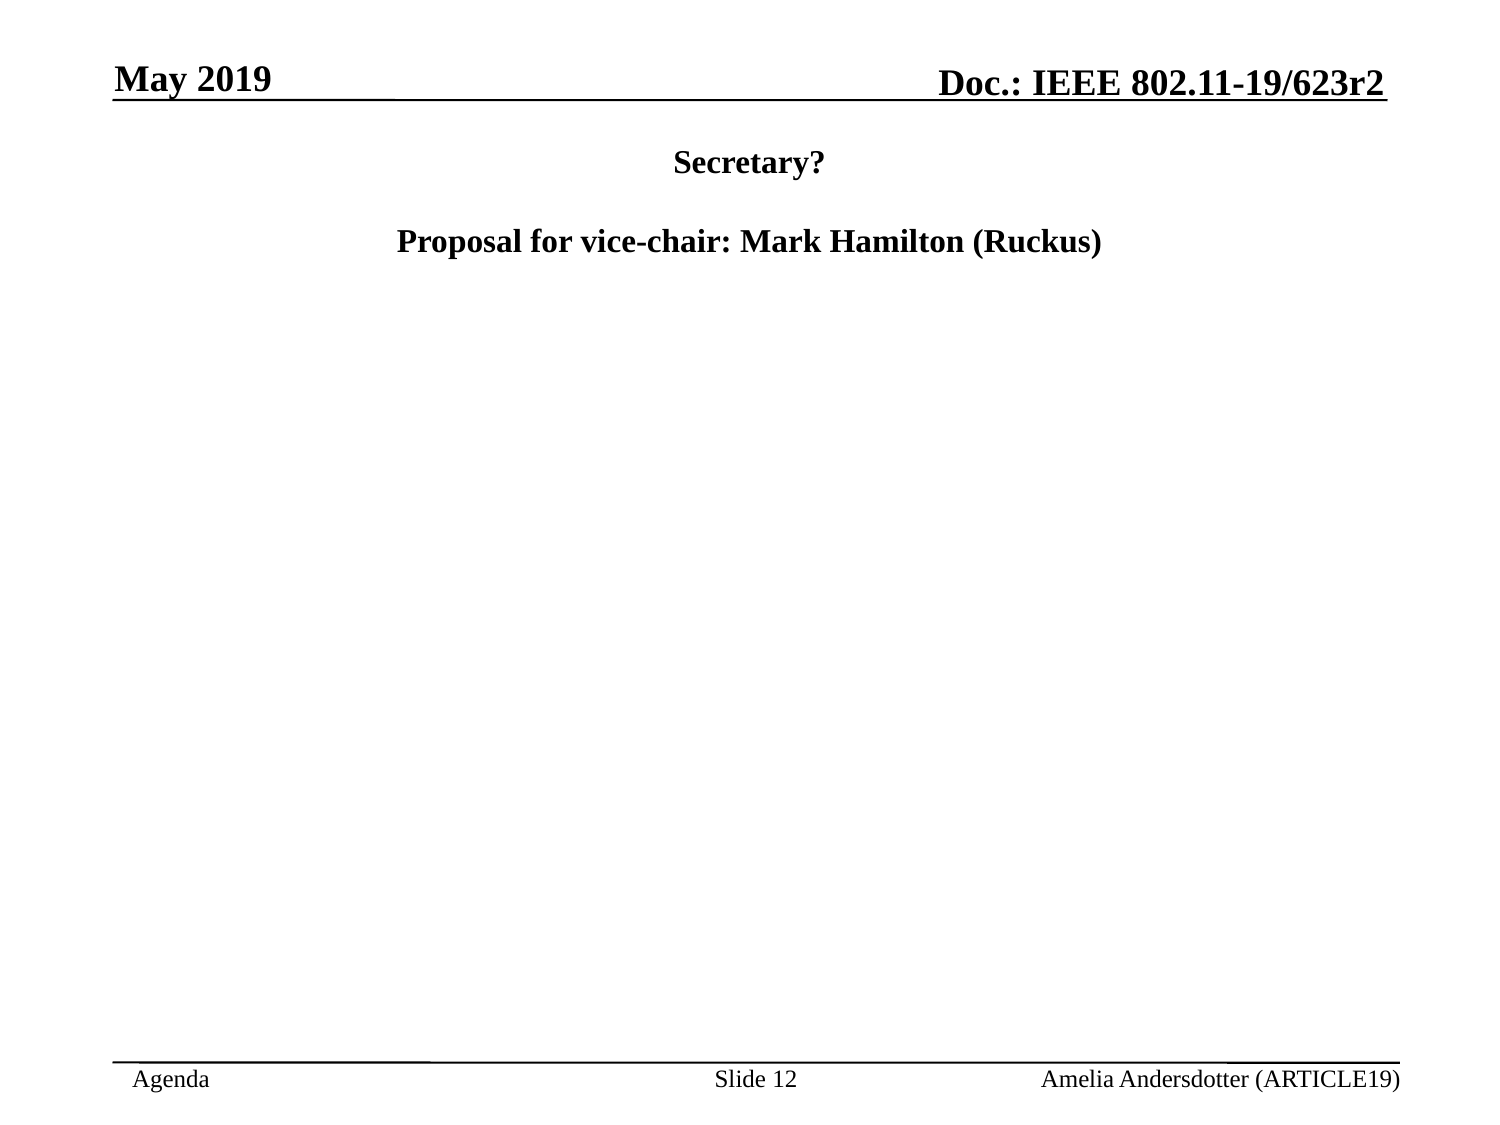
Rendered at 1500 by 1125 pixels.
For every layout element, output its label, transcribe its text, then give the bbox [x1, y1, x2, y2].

text_box Slide <number> [712, 1062, 800, 1122]
text_box Secretary? Proposal for vice-chair: Mark Hamilton (Ruckus) [112, 112, 1388, 287]
text_box May 2019 [114, 54, 422, 100]
text_box Amelia Andersdotter (ARTICLE19) [878, 1062, 1402, 1092]
